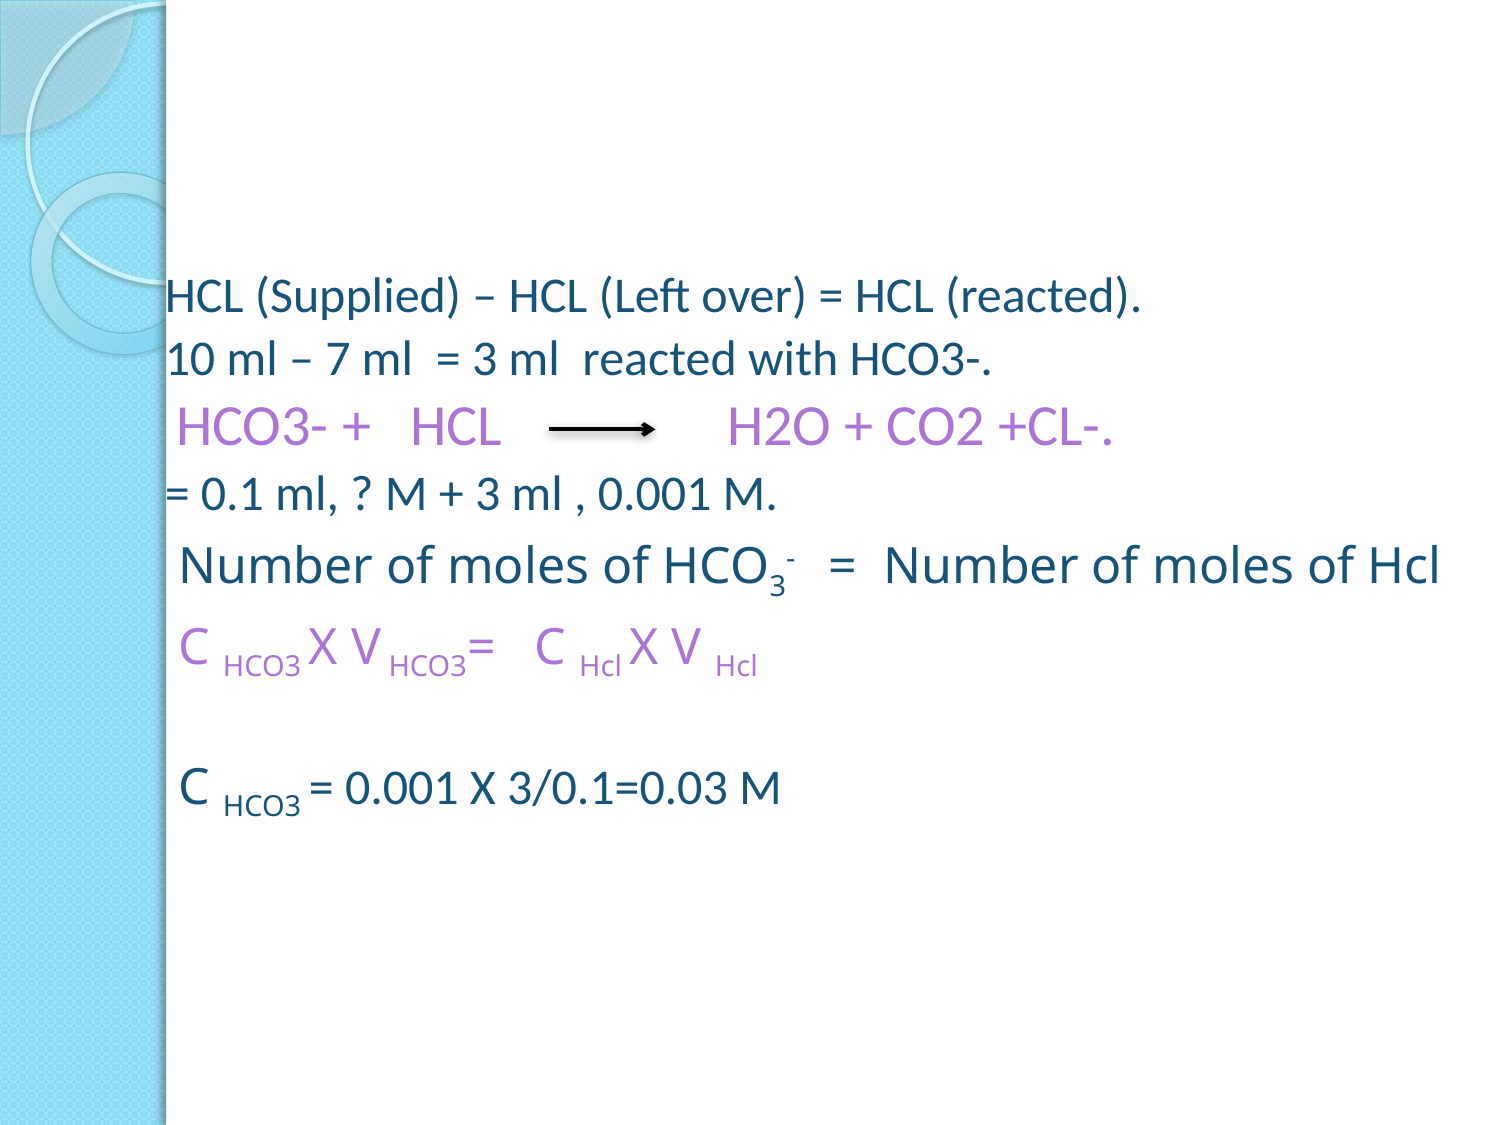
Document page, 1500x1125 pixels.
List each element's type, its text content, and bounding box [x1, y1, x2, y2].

list HCL (Supplied) – HCL (Left over) = HCL (reacted). 10 ml – 7 ml = 3 ml reacted with HCO3-. HCO3- + HCL H2O + CO2 +CL-. = 0.1 ml, ? M + 3 ml , 0.001 M. Number of moles of HCO3- = Number of moles of Hcl C HCO3 X V HCO3= C Hcl X V Hcl C HCO3 = 0.001 X 3/0.1=0.03 M [149, 262, 1500, 1006]
